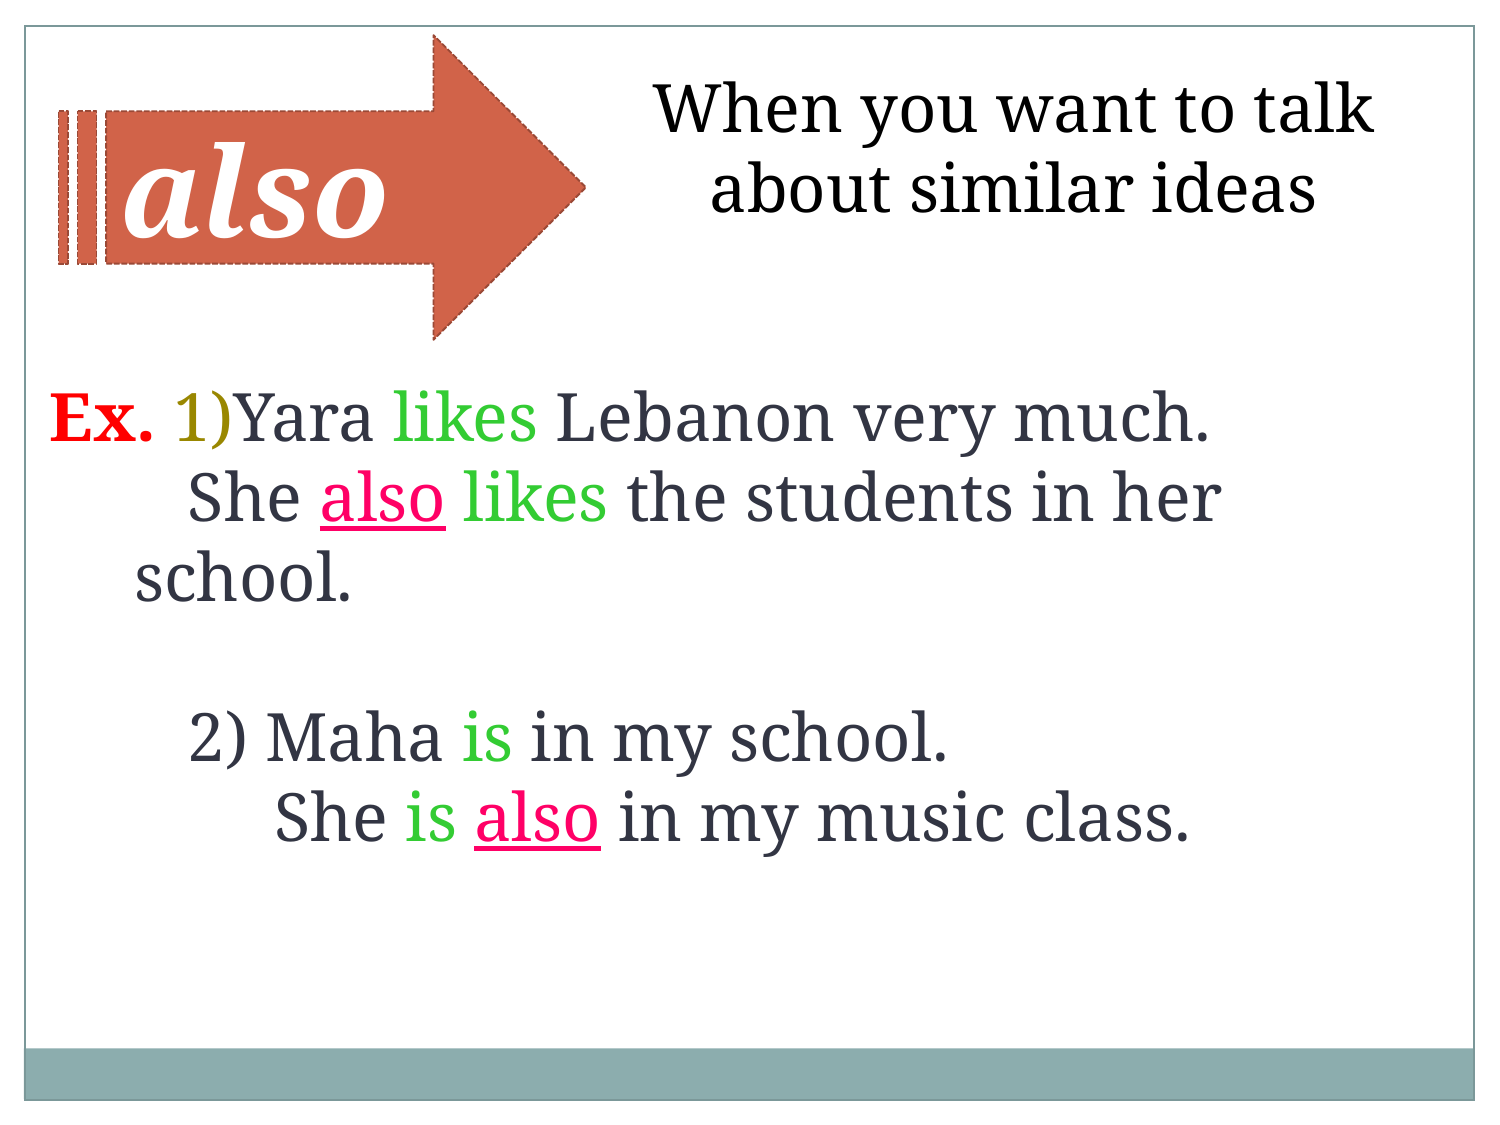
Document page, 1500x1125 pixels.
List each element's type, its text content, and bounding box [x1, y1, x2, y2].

text_box also [58, 110, 69, 265]
text_box When you want to talk about similar ideas [621, 58, 1407, 234]
text_box also [77, 110, 97, 265]
text_box Ex. 1)Yara likes Lebanon very much. She also likes the students in her school. 2) Maha is in my school. She is also in my music class. [35, 367, 1465, 862]
text_box also [105, 34, 586, 341]
